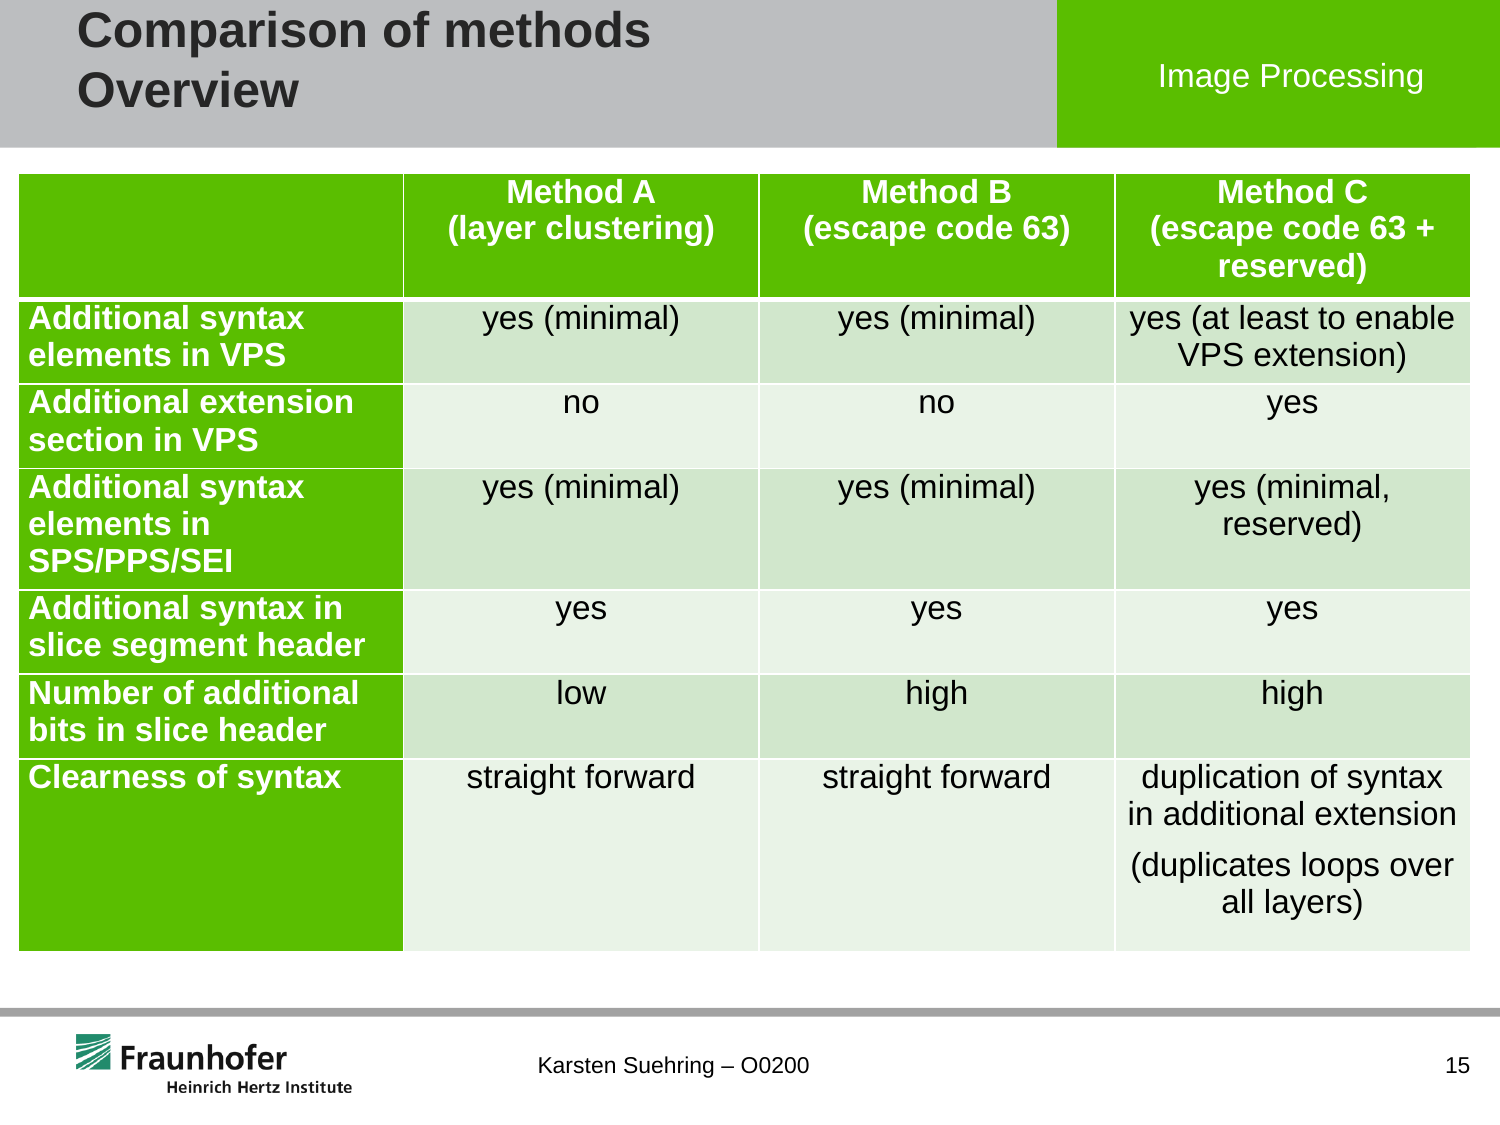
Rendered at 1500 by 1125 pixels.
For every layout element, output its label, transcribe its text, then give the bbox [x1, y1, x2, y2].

table_cell no [760, 385, 1114, 468]
table_cell Additional syntax elements in SPS/PPS/SEI [19, 469, 403, 589]
table_header Method C (escape code 63 + reserved) [1116, 174, 1470, 297]
table_cell high [760, 675, 1114, 758]
table_cell no [404, 385, 758, 468]
footer Karsten Suehring – O0200 [442, 1034, 1008, 1094]
slide_number 15 [1394, 1034, 1471, 1094]
table_header [19, 174, 403, 297]
table_cell yes (minimal) [404, 469, 758, 589]
table_cell Additional syntax in slice segment header [19, 591, 403, 673]
table_header Method B (escape code 63) [760, 174, 1114, 297]
table_cell yes (minimal, reserved) [1116, 469, 1470, 589]
table_cell low [404, 675, 758, 758]
table_cell yes [1116, 591, 1470, 673]
table_cell yes [404, 591, 758, 673]
table_cell Additional extension section in VPS [19, 385, 403, 468]
table_header Method A (layer clustering) [404, 174, 758, 297]
table_cell straight forward [404, 760, 758, 951]
table_cell yes (minimal) [760, 469, 1114, 589]
table_cell straight forward [760, 760, 1114, 951]
table_cell yes (at least to enable VPS extension) [1116, 302, 1470, 383]
table_cell Additional syntax elements in VPS [19, 302, 403, 383]
table_cell yes (minimal) [404, 302, 758, 383]
table_cell Number of additional bits in slice header [19, 675, 403, 758]
table_cell Clearness of syntax [19, 760, 403, 951]
title Comparison of methods Overview [76, 58, 1022, 118]
table_cell duplication of syntax in additional extension (duplicates loops over all layers) [1116, 760, 1470, 951]
table_cell yes [760, 591, 1114, 673]
picture [76, 1034, 352, 1093]
table_cell high [1116, 675, 1470, 758]
table_cell yes (minimal) [760, 302, 1114, 383]
table_cell yes [1116, 385, 1470, 468]
